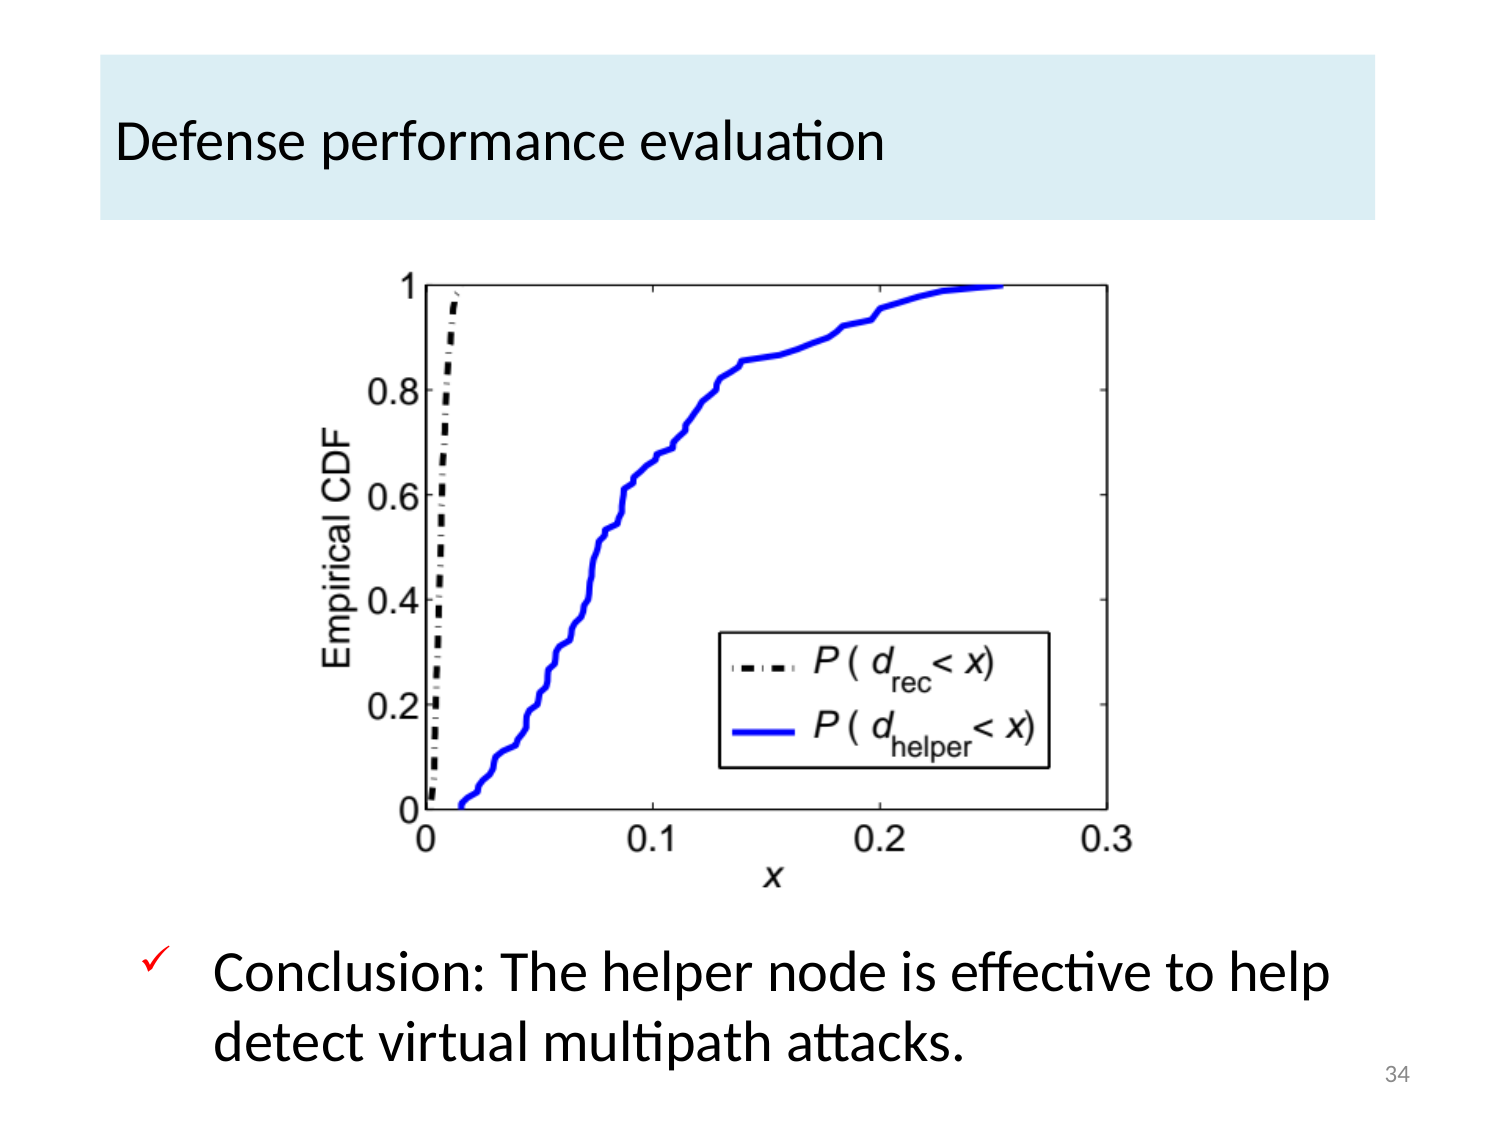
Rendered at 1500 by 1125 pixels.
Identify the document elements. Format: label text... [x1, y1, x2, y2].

text_box Conclusion: The helper node is effective to help detect virtual multipath attacks. [123, 925, 1388, 1081]
title Defense performance evaluation [100, 54, 1376, 220]
slide_number 34 [1074, 1042, 1425, 1103]
picture [312, 236, 1186, 894]
